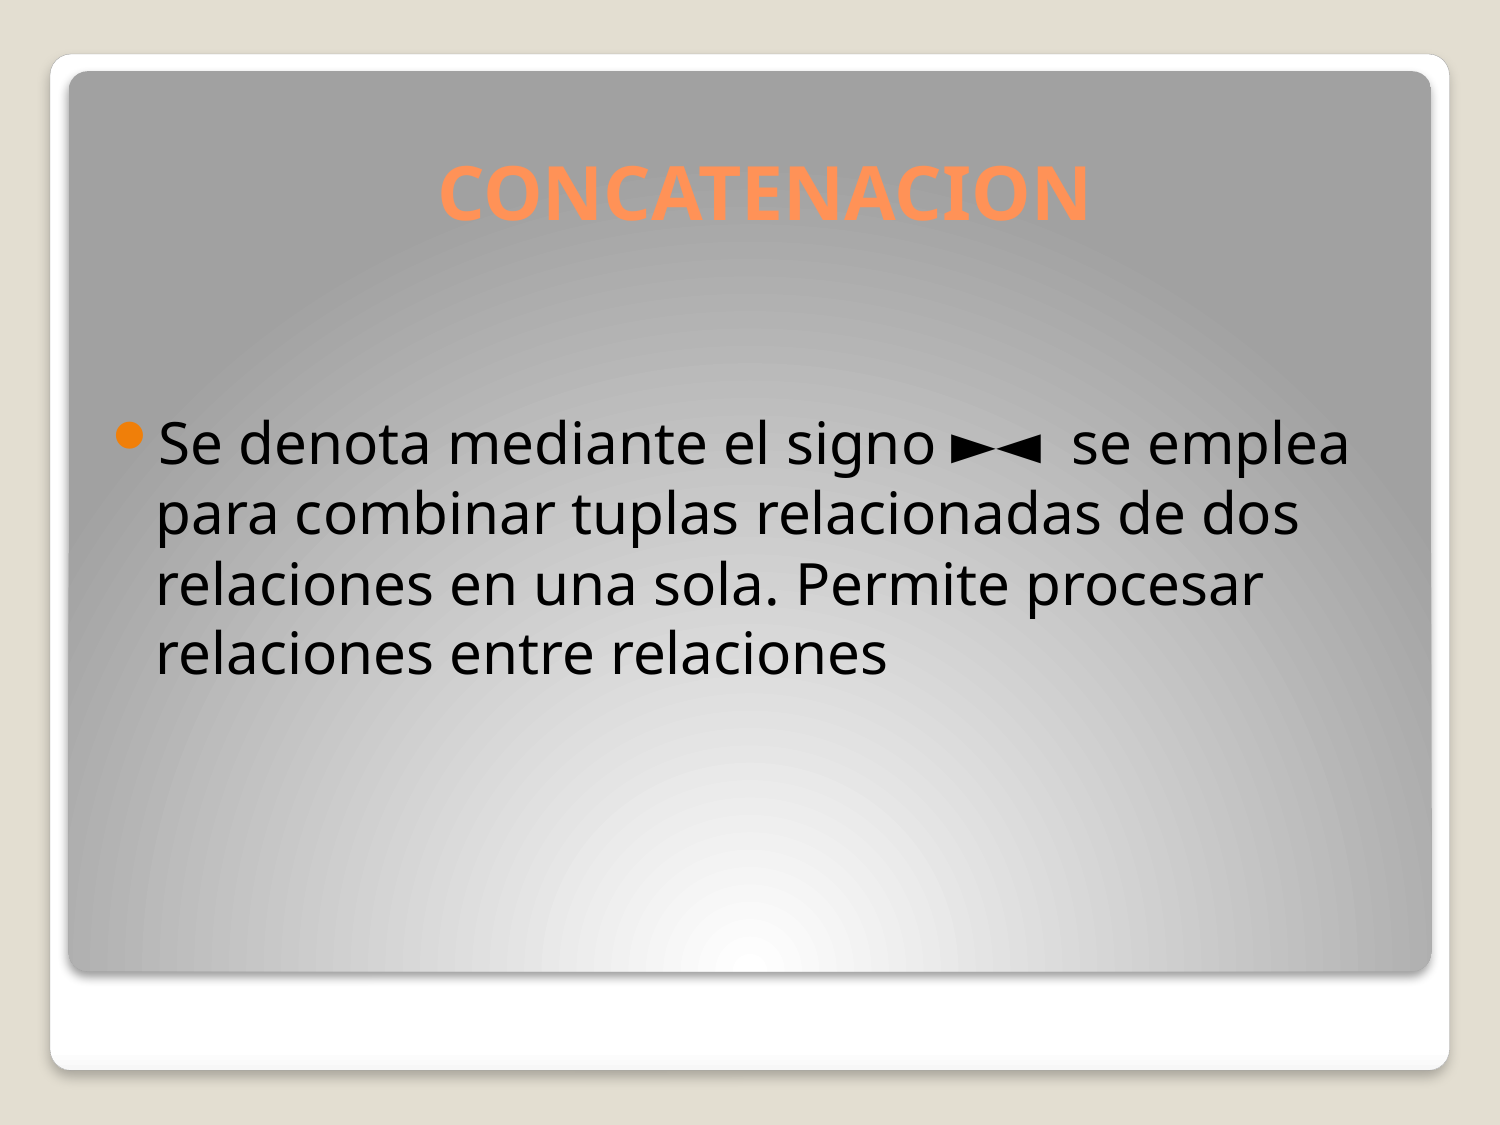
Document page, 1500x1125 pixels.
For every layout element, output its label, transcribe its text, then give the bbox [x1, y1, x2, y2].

list Se denota mediante el signo ►◄ se emplea para combinar tuplas relacionadas de dos relaciones en una sola. Permite procesar relaciones entre relaciones [82, 316, 1425, 1004]
title CONCATENACION [93, 70, 1437, 243]
